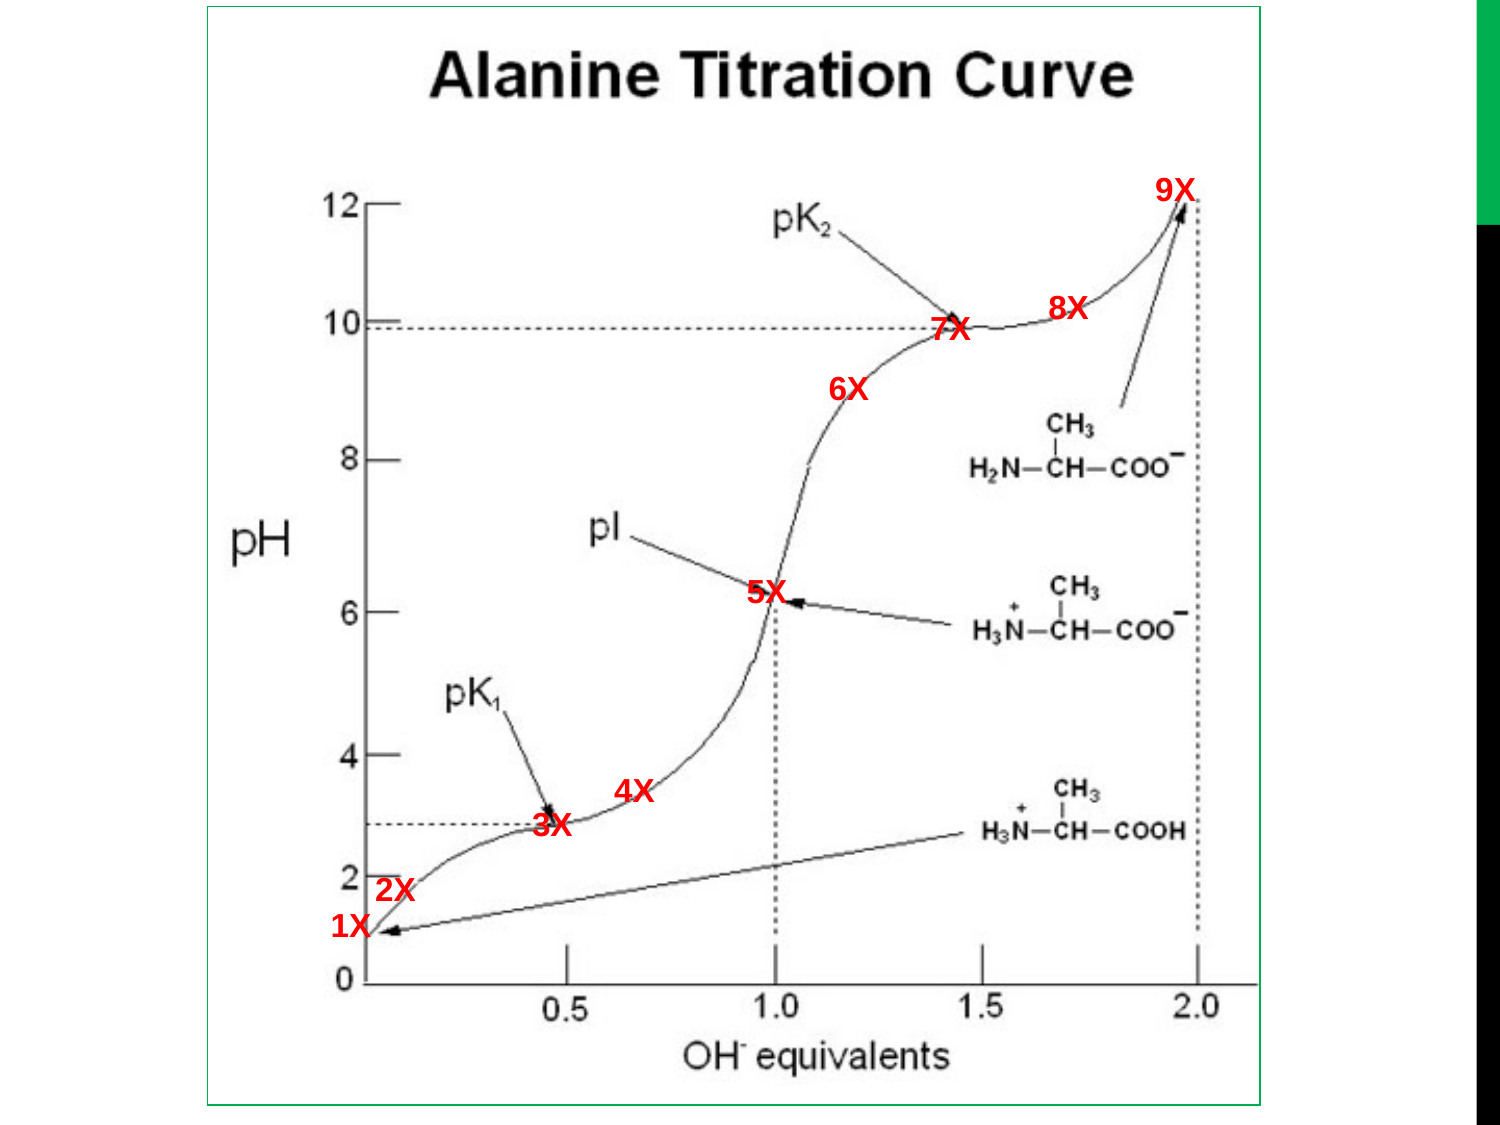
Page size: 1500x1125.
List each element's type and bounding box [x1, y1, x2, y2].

picture [207, 6, 1260, 1105]
